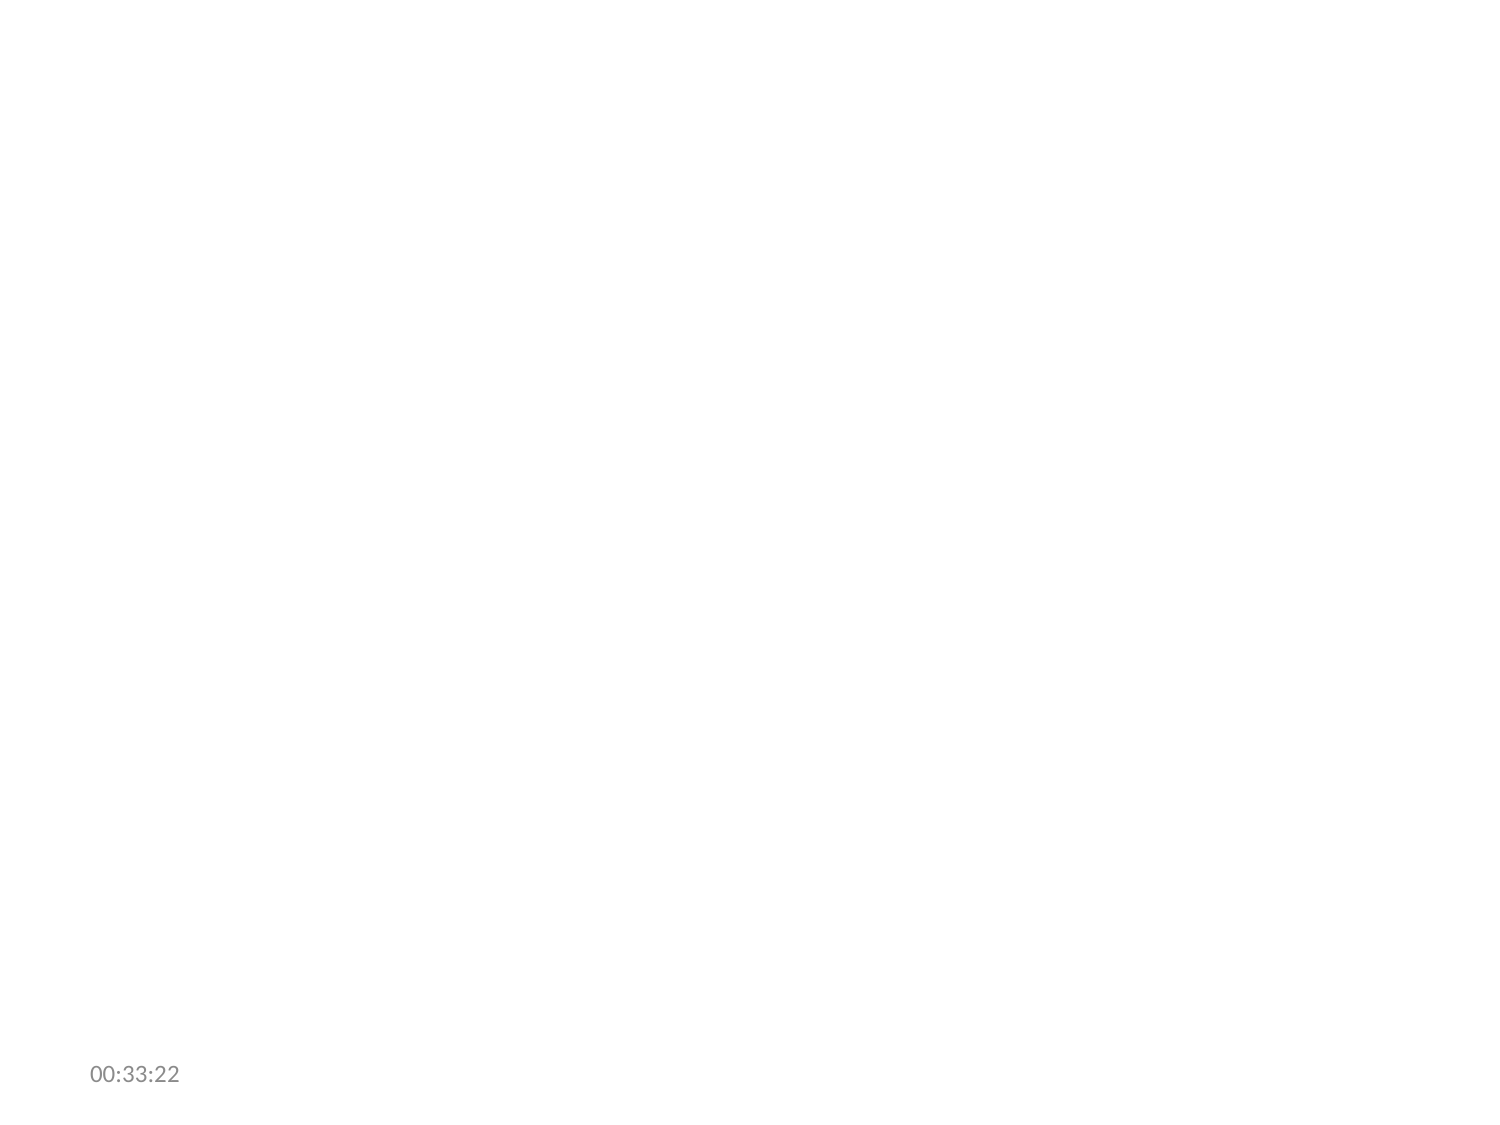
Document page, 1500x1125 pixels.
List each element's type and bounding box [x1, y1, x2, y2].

slide_number [75, 1042, 425, 1103]
